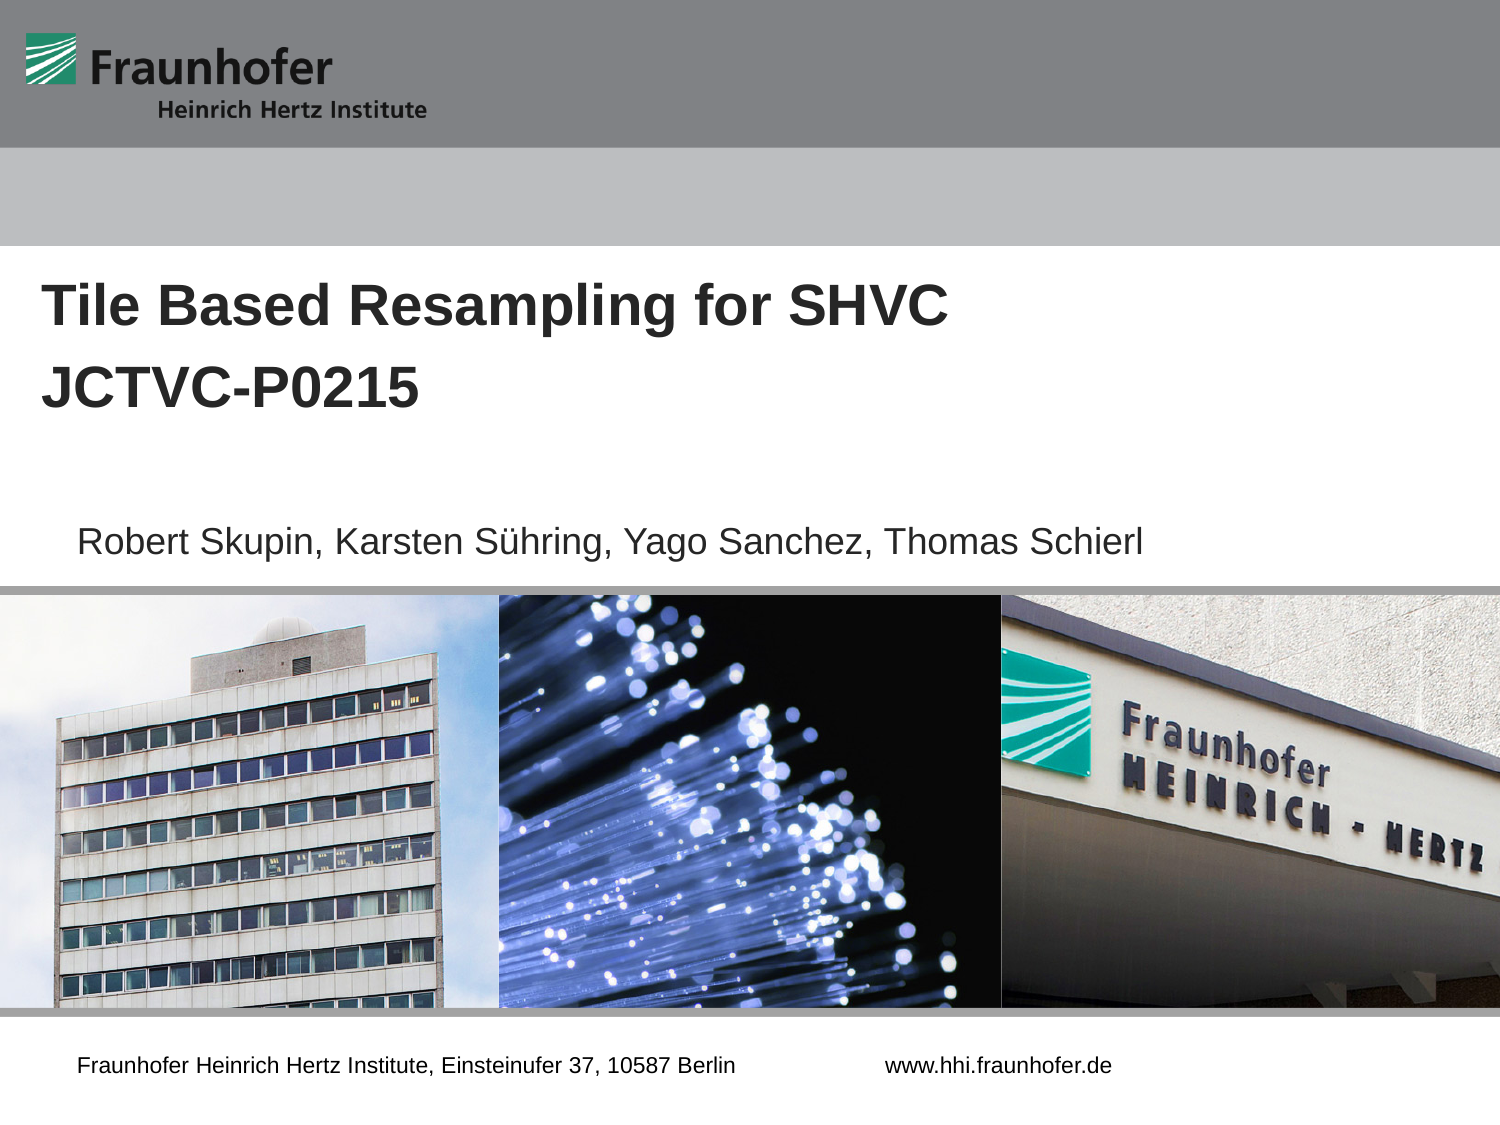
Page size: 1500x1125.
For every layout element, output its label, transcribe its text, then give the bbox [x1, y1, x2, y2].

picture [0, 595, 1500, 1007]
list Tile Based Resampling for SHVC JCTVC-P0215 [41, 266, 1500, 421]
list Robert Skupin, Karsten Sühring, Yago Sanchez, Thomas Schierl [76, 517, 1471, 563]
picture [26, 33, 427, 118]
